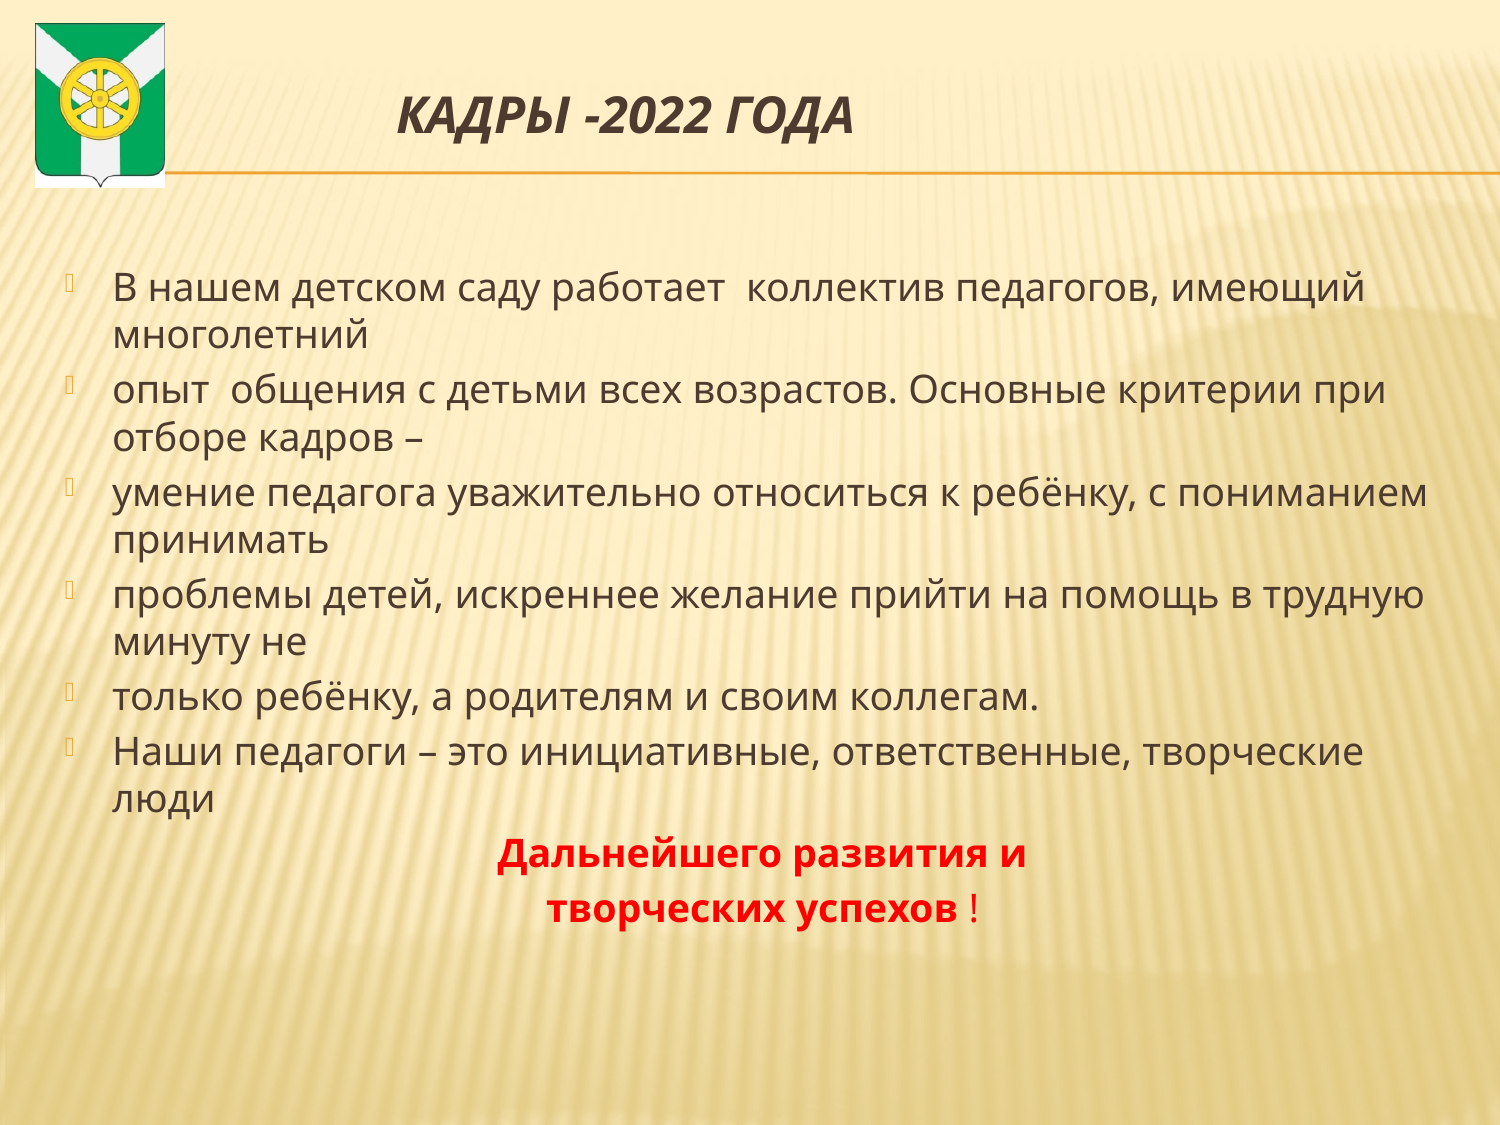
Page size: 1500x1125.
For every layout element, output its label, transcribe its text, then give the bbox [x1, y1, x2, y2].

title Кадры -2022 года [50, 75, 1475, 213]
list В нашем детском саду работает коллектив педагогов, имеющий многолетний опыт общения с детьми всех возрастов. Основные критерии при отборе кадров – умение педагога уважительно относиться к ребёнку, с пониманием принимать проблемы детей, искреннее желание прийти на помощь в трудную минуту не только ребёнку, а родителям и своим коллегам. Наши педагоги – это инициативные, ответственные, творческие люди Дальнейшего развития и творческих успехов ! [50, 254, 1475, 998]
picture [34, 23, 165, 188]
